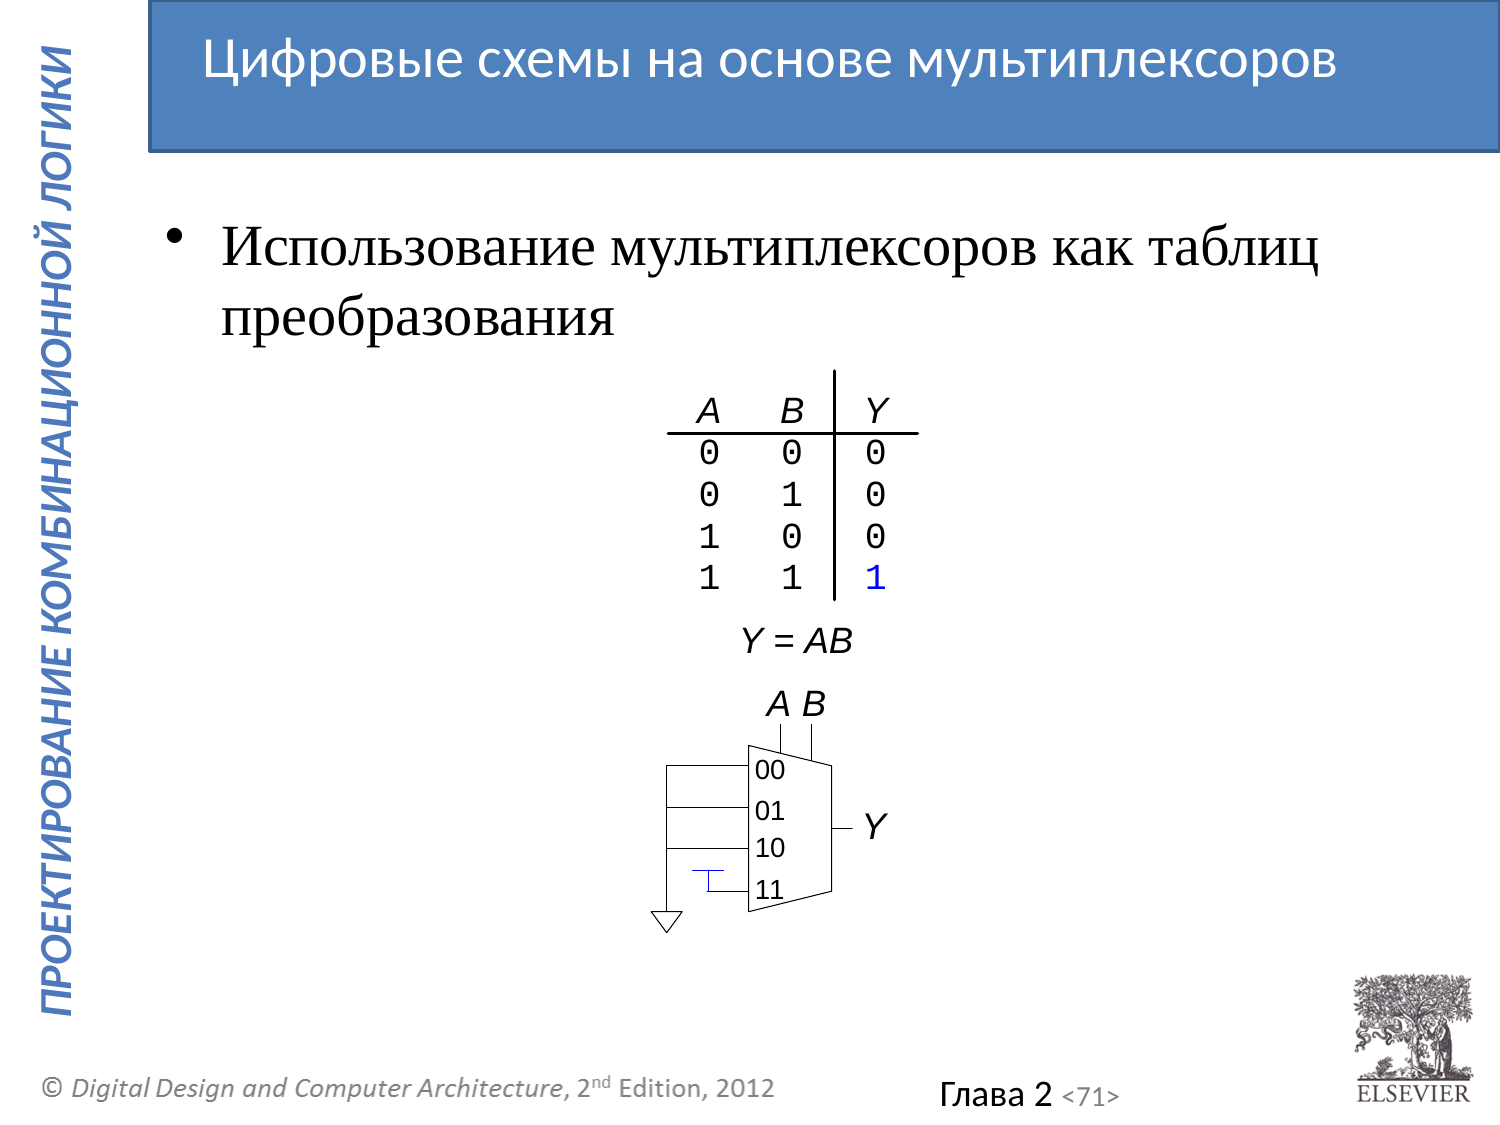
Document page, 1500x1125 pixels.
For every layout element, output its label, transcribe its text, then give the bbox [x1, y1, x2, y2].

text_box Цифровые схемы на основе мультиплексоров [187, 11, 1488, 96]
picture [0, 0, 1500, 1125]
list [644, 362, 926, 938]
text_box Использование мультиплексоров как таблиц преобразования [149, 199, 1413, 1013]
